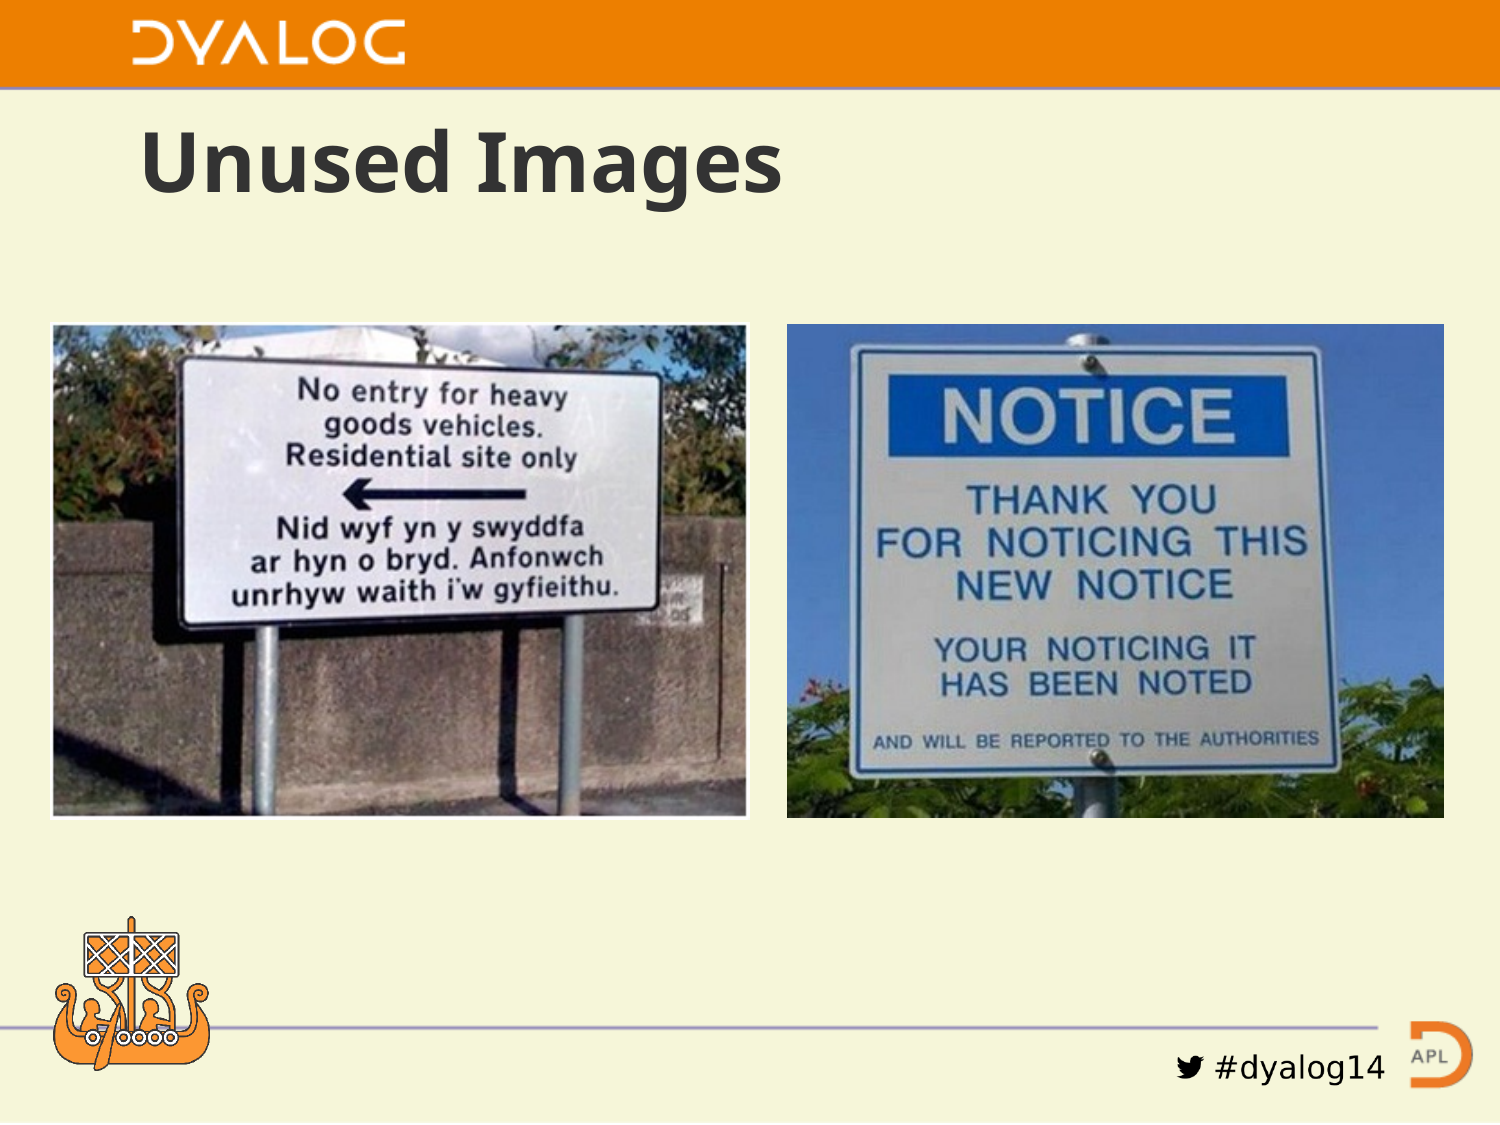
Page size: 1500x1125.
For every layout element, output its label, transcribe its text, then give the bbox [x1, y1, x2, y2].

title Unused Images [123, 101, 1376, 254]
picture [0, 0, 1500, 1123]
